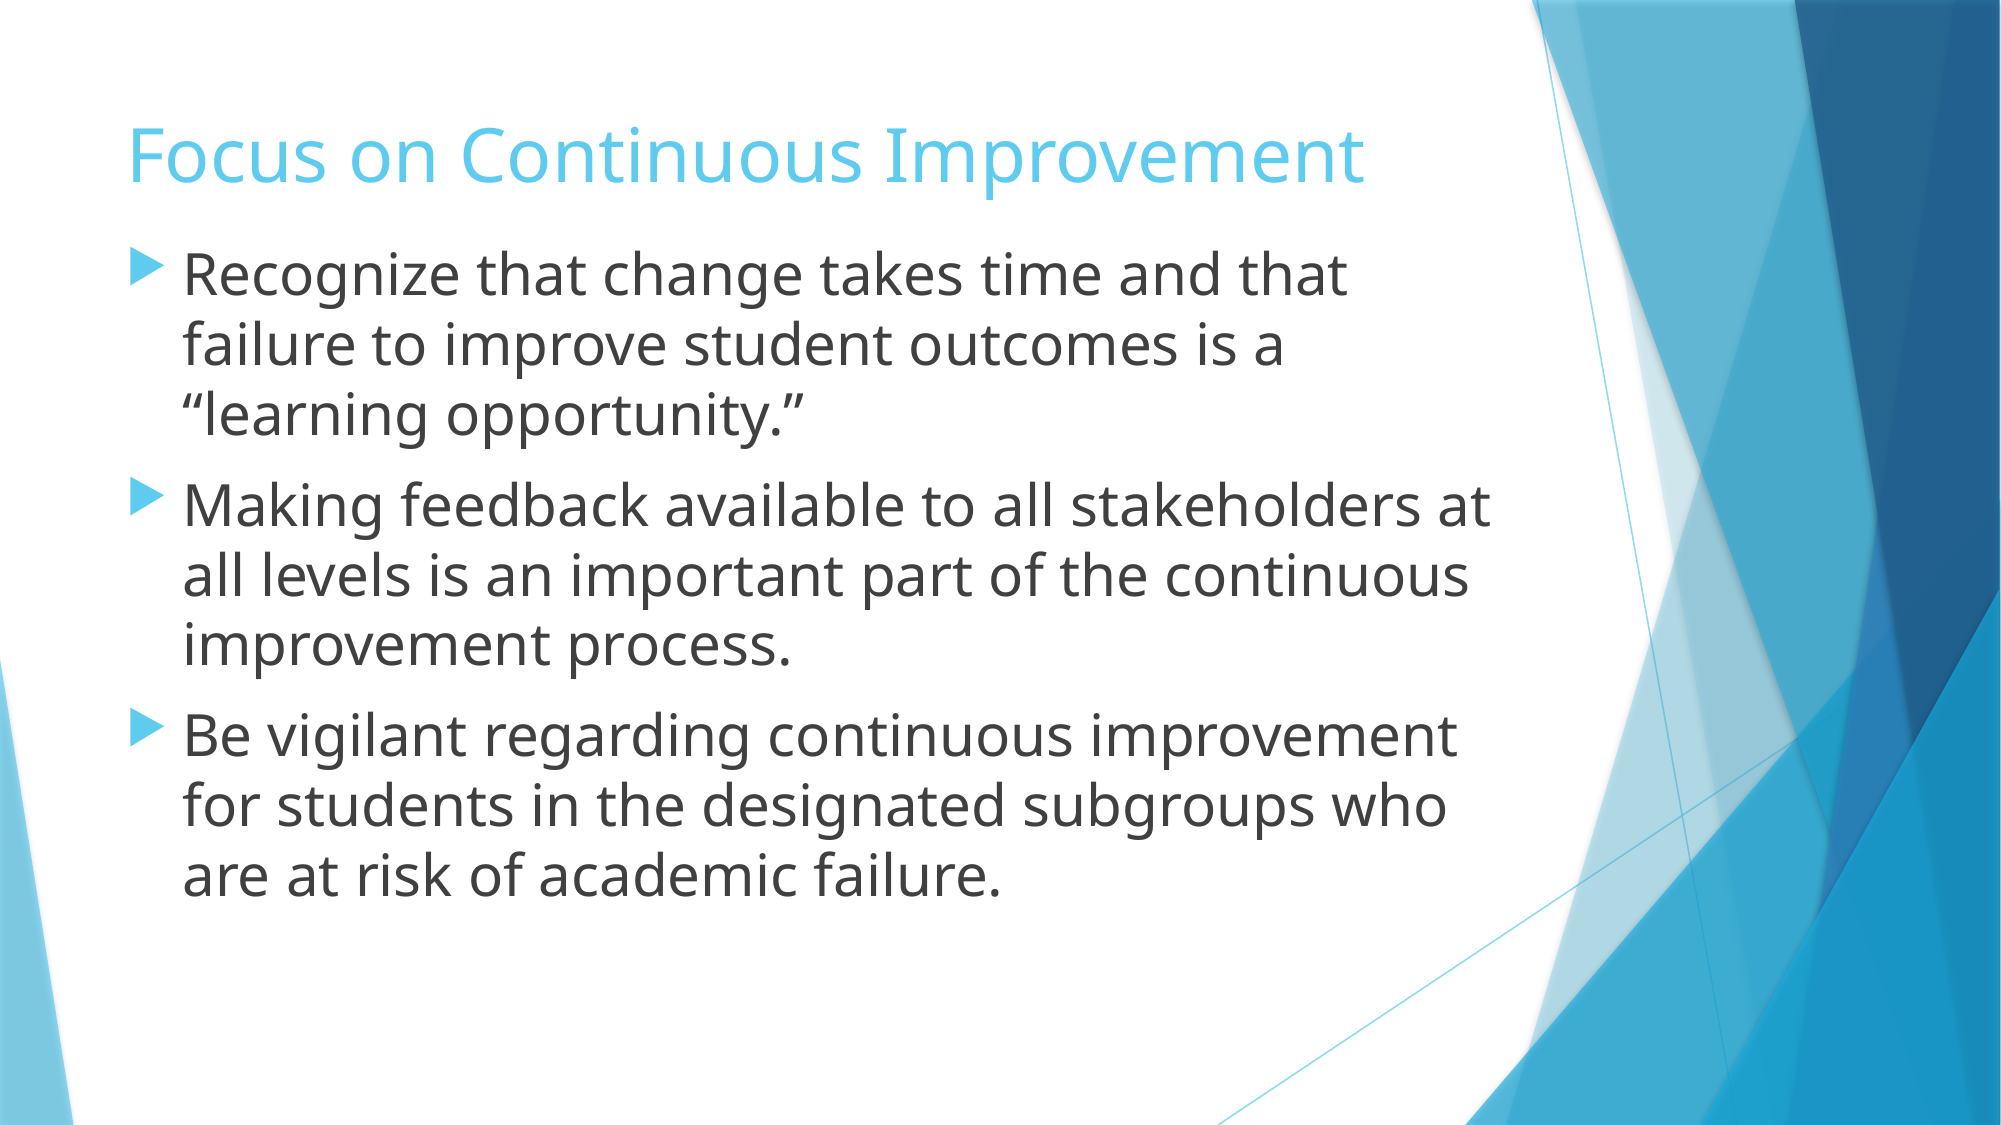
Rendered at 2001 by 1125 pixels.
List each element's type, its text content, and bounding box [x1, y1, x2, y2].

list Recognize that change takes time and that failure to improve student outcomes is a “learning opportunity.” Making feedback available to all stakeholders at all levels is an important part of the continuous improvement process. Be vigilant regarding continuous improvement for students in the designated subgroups who are at risk of academic failure. [111, 229, 1522, 1125]
title Focus on Continuous Improvement [111, 99, 1522, 214]
